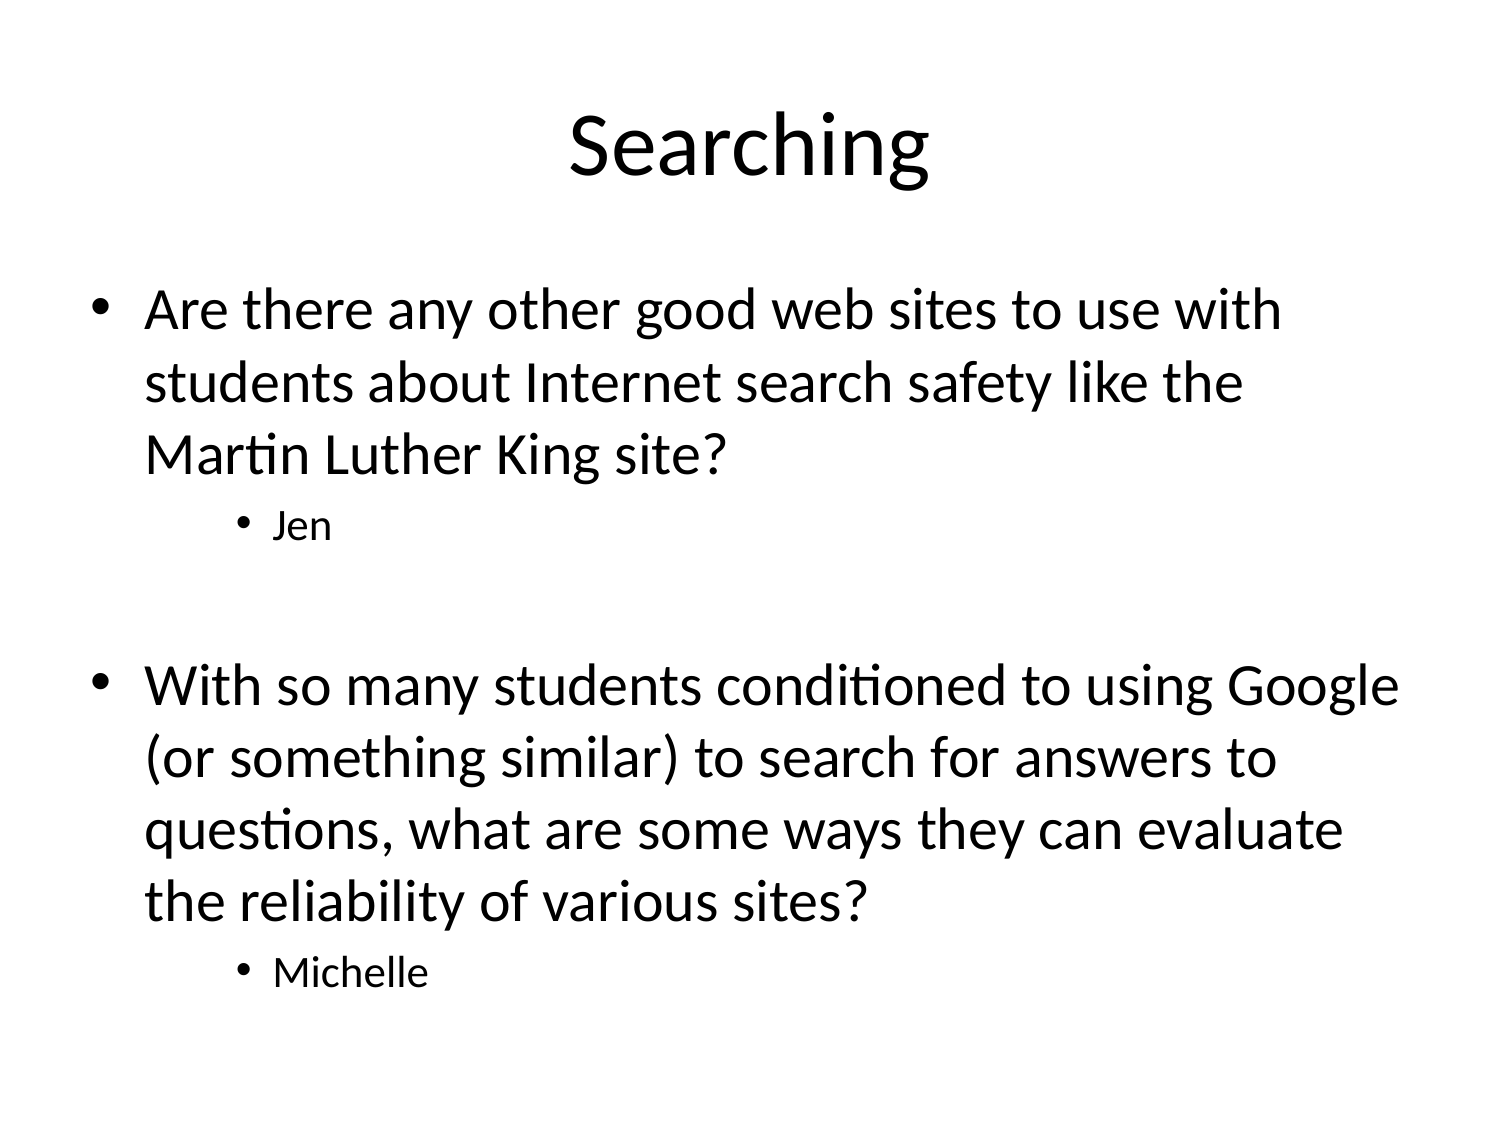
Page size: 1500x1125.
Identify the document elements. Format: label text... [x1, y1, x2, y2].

title Searching [75, 45, 1425, 233]
list Are there any other good web sites to use with students about Internet search safety like the Martin Luther King site? Jen With so many students conditioned to using Google (or something similar) to search for answers to questions, what are some ways they can evaluate the reliability of various sites? Michelle [75, 262, 1425, 1005]
